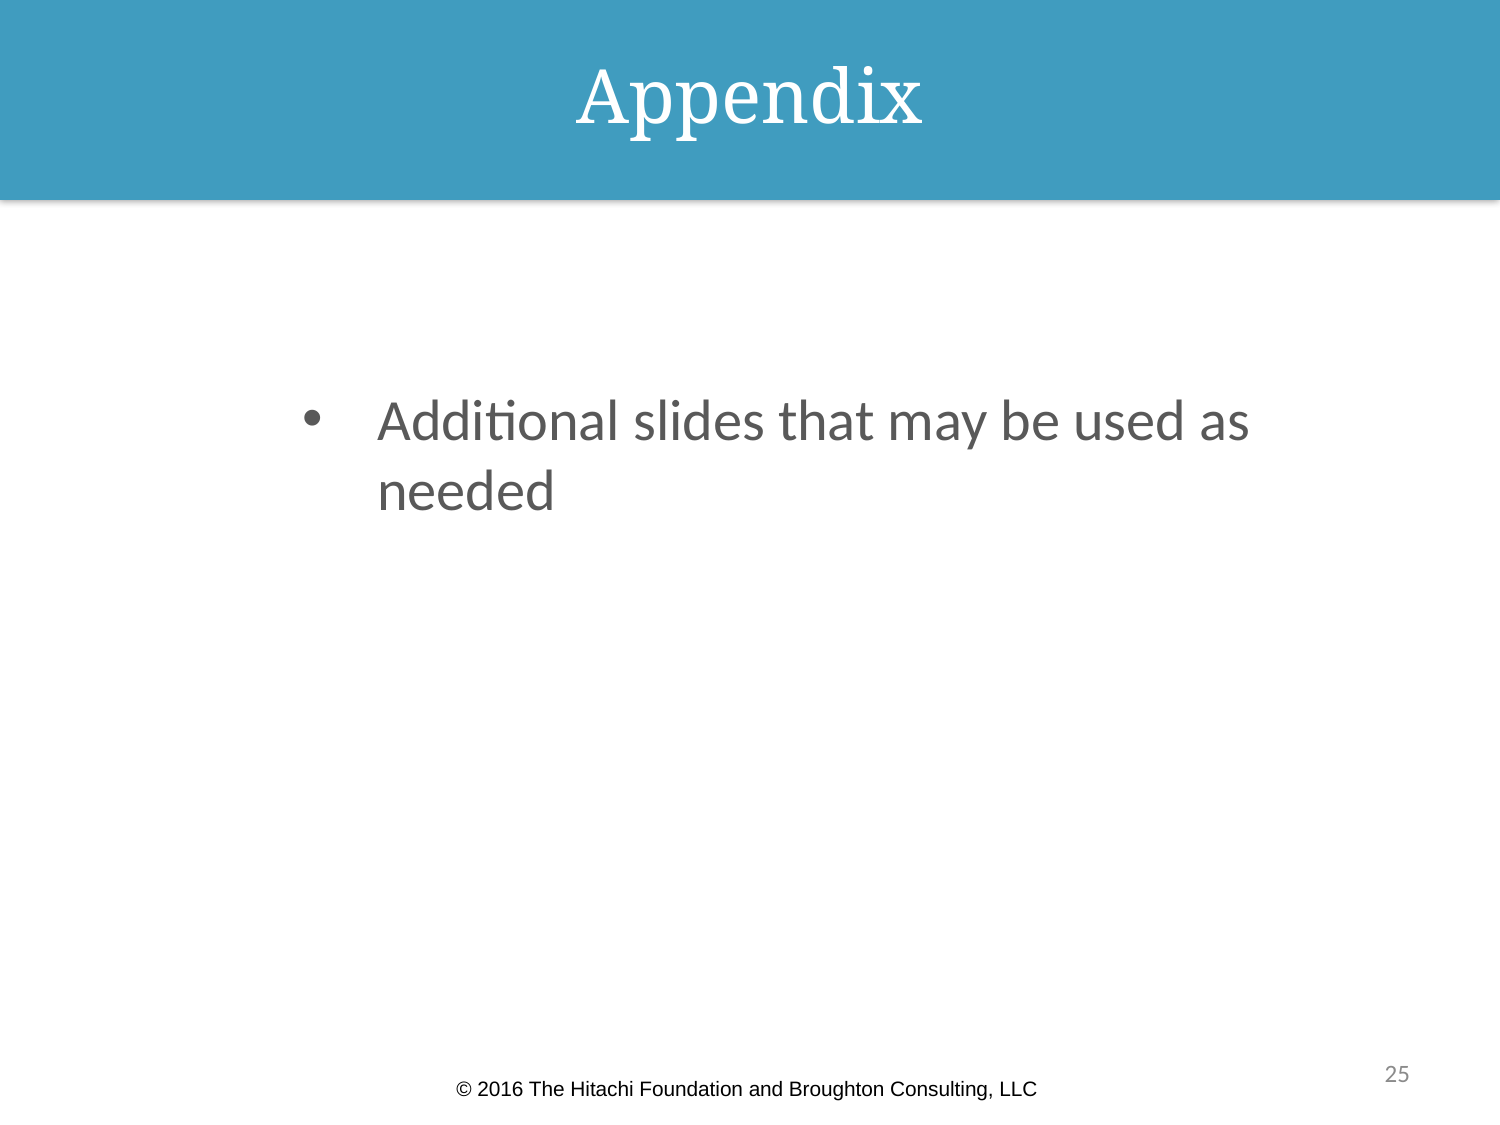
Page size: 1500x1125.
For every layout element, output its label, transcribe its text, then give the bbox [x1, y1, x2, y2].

footer © 2016 The Hitachi Foundation and Broughton Consulting, LLC [399, 1067, 1100, 1100]
title Appendix [112, 24, 1388, 163]
slide_number 25 [1074, 1042, 1425, 1103]
text_box Additional slides that may be used as needed [287, 374, 1300, 530]
